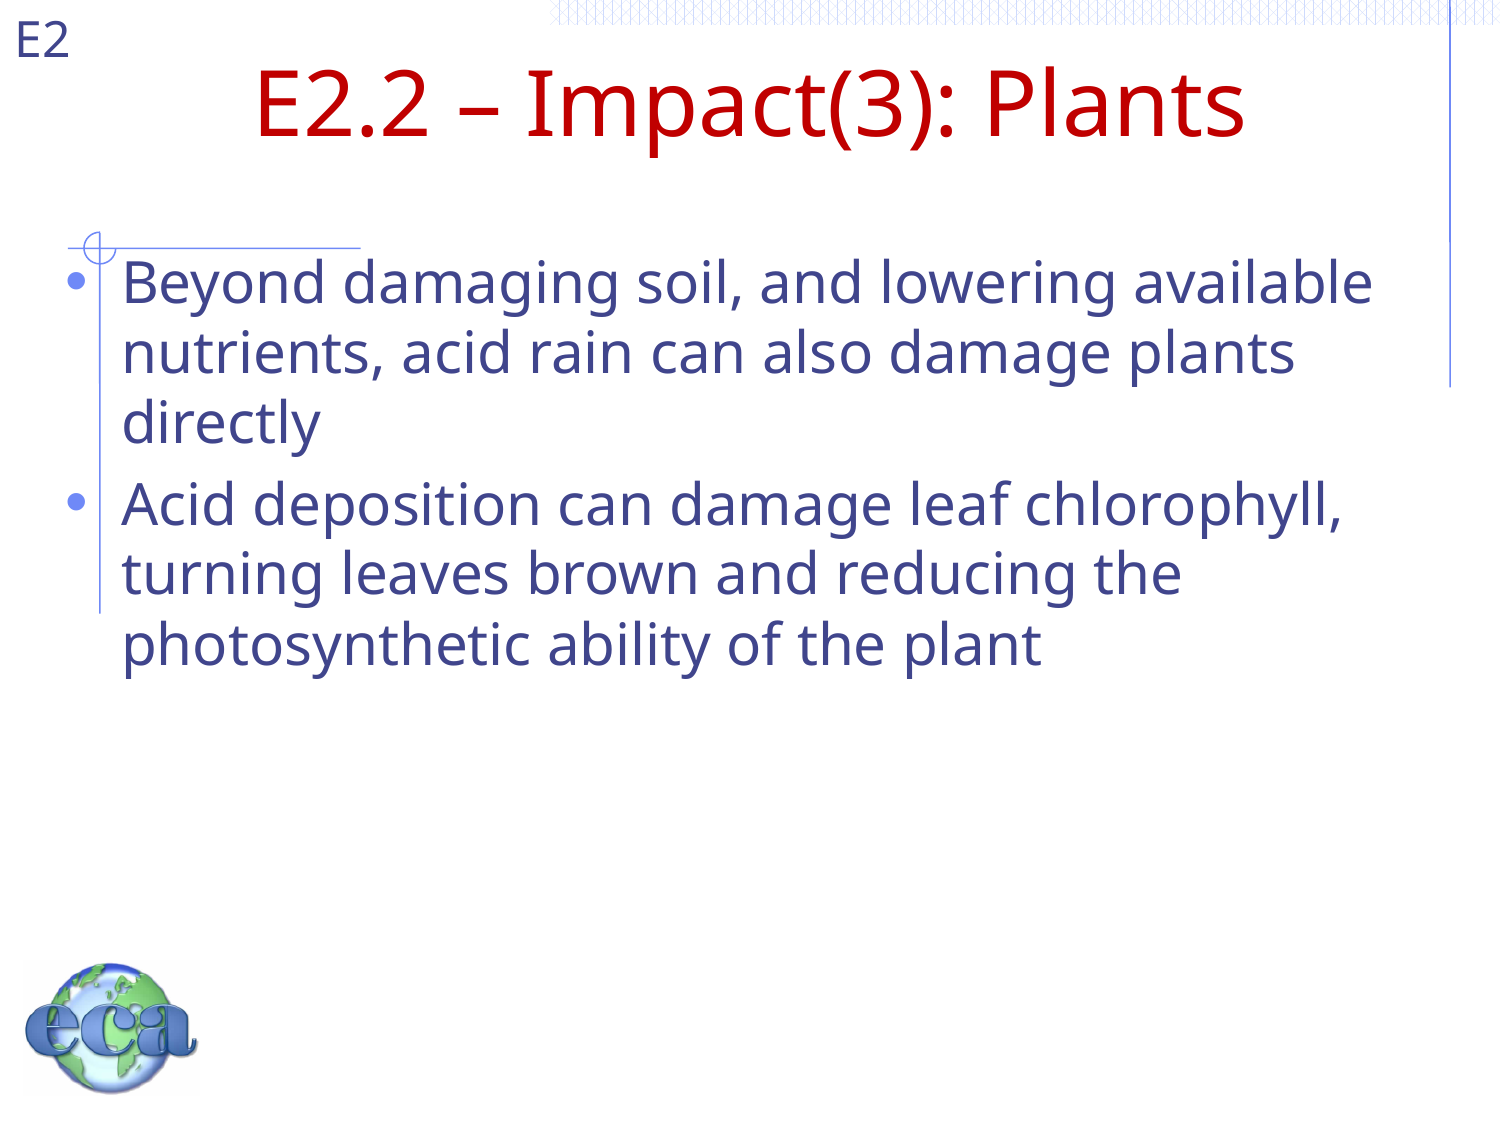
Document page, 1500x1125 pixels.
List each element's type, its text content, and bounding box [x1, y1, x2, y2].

title E2.2 – Impact(3): Plants [37, 24, 1463, 163]
list Beyond damaging soil, and lowering available nutrients, acid rain can also damage plants directly Acid deposition can damage leaf chlorophyll, turning leaves brown and reducing the photosynthetic ability of the plant [49, 237, 1463, 976]
picture [23, 960, 200, 1096]
